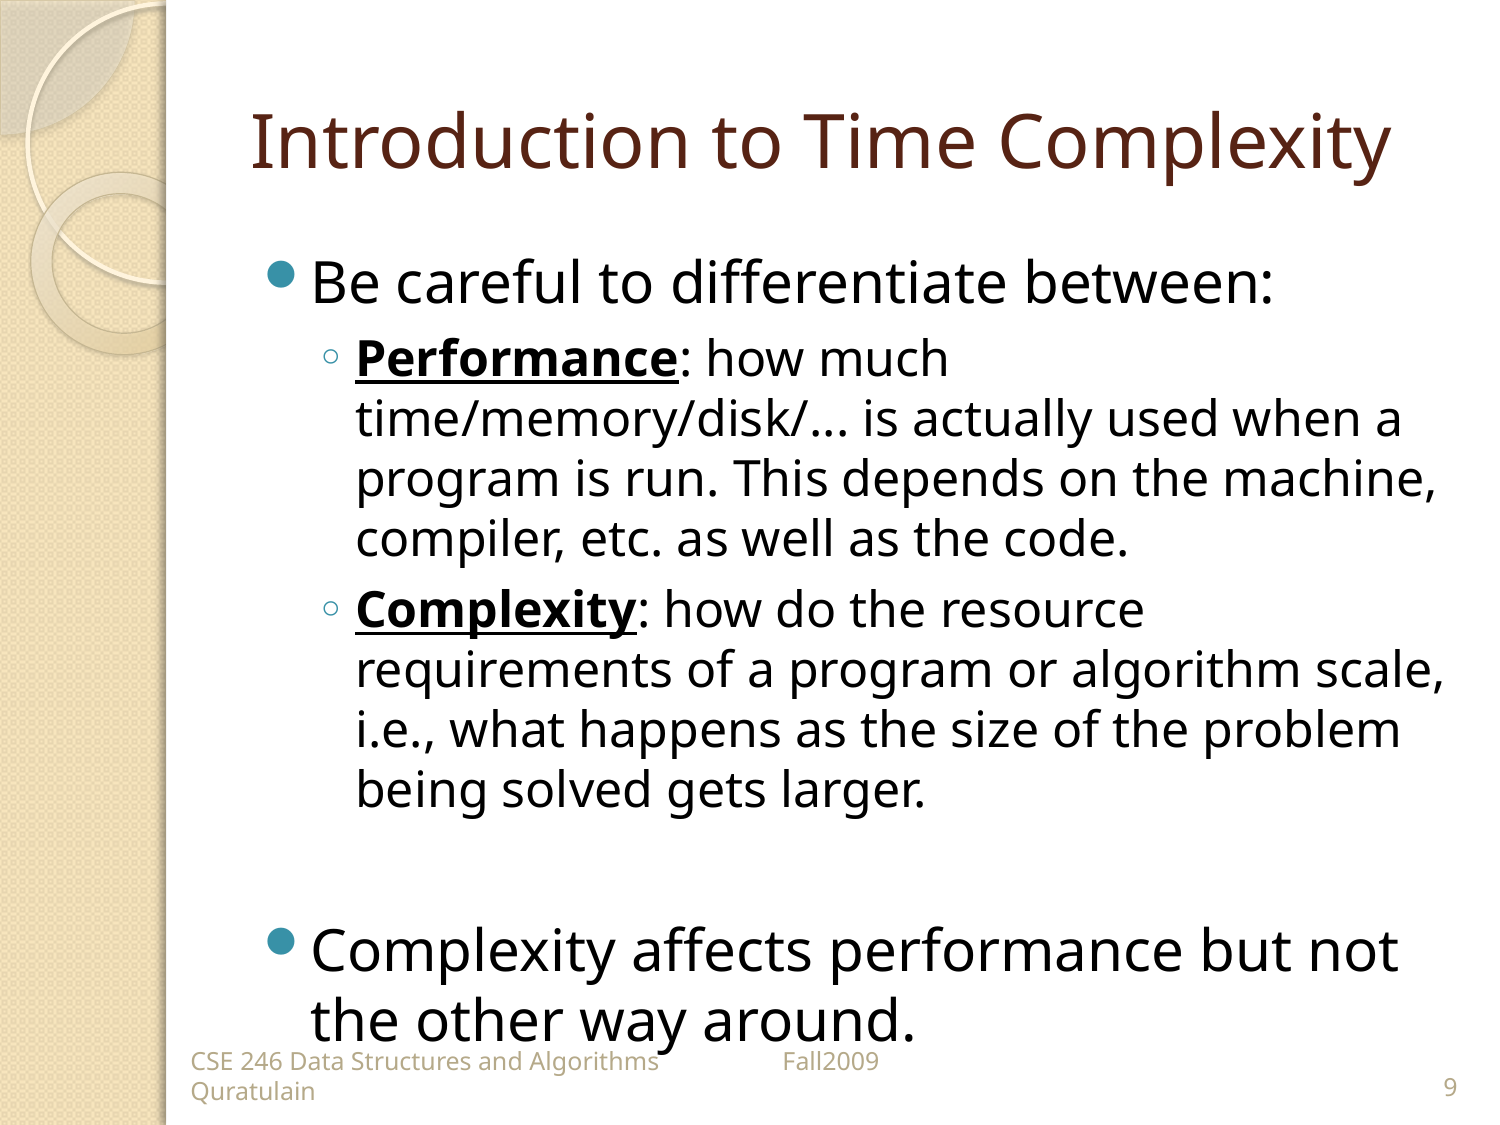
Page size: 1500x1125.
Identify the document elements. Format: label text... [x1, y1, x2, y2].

slide_number 9 [1413, 1034, 1488, 1113]
list Be careful to differentiate between: Performance: how much time/memory/disk/... is actually used when a program is run. This depends on the machine, compiler, etc. as well as the code. Complexity: how do the resource requirements of a program or algorithm scale, i.e., what happens as the size of the problem being solved gets larger. Complexity affects performance but not the other way around. [235, 237, 1466, 1025]
footer CSE 246 Data Structures and Algorithms Fall2009 Quratulain [175, 1034, 1413, 1113]
title Introduction to Time Complexity [235, 45, 1466, 233]
